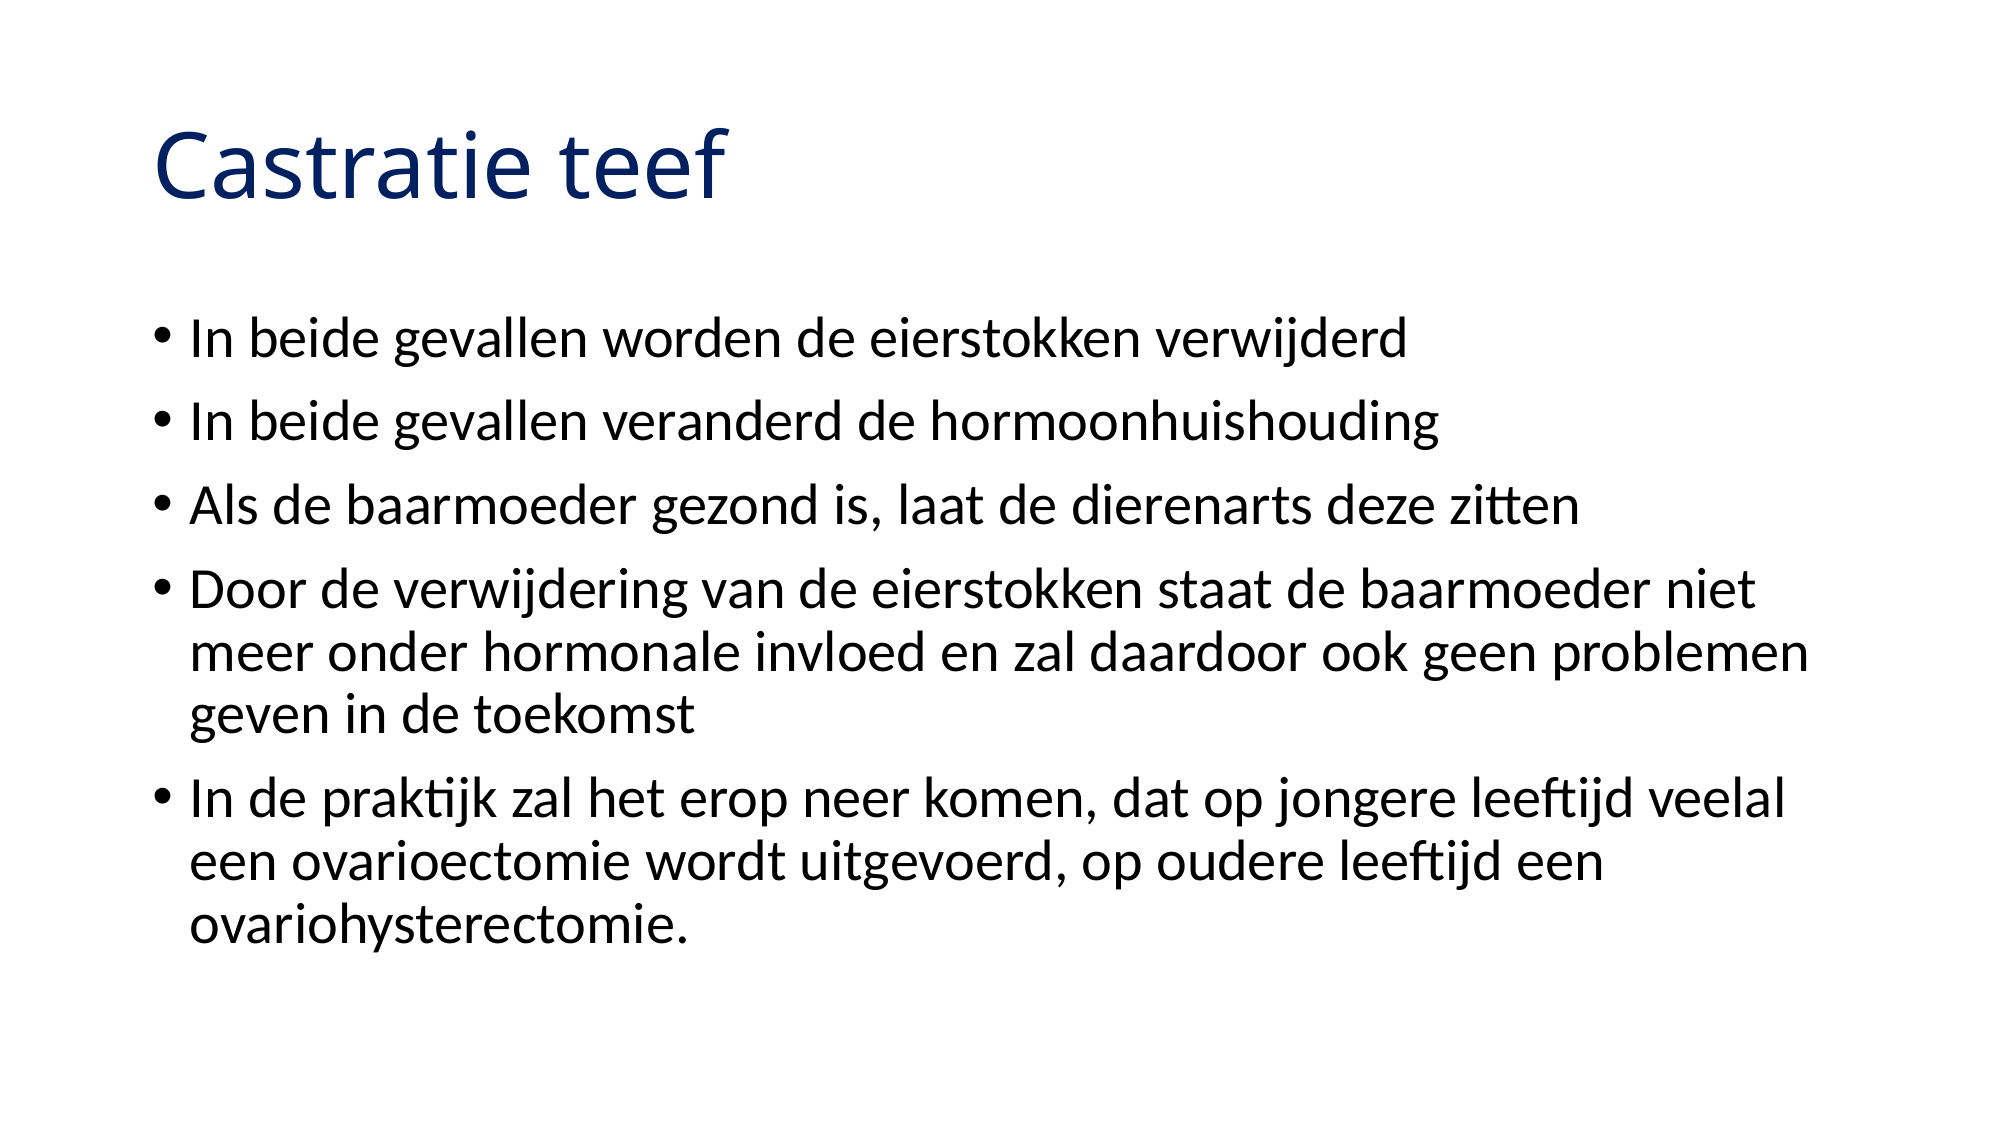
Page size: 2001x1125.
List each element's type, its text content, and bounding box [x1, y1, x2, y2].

title Castratie teef [137, 59, 1863, 278]
list In beide gevallen worden de eierstokken verwijderd In beide gevallen veranderd de hormoonhuishouding Als de baarmoeder gezond is, laat de dierenarts deze zitten Door de verwijdering van de eierstokken staat de baarmoeder niet meer onder hormonale invloed en zal daardoor ook geen problemen geven in de toekomst In de praktijk zal het erop neer komen, dat op jongere leeftijd veelal een ovarioectomie wordt uitgevoerd, op oudere leeftijd een ovariohysterectomie. [137, 299, 1863, 1014]
